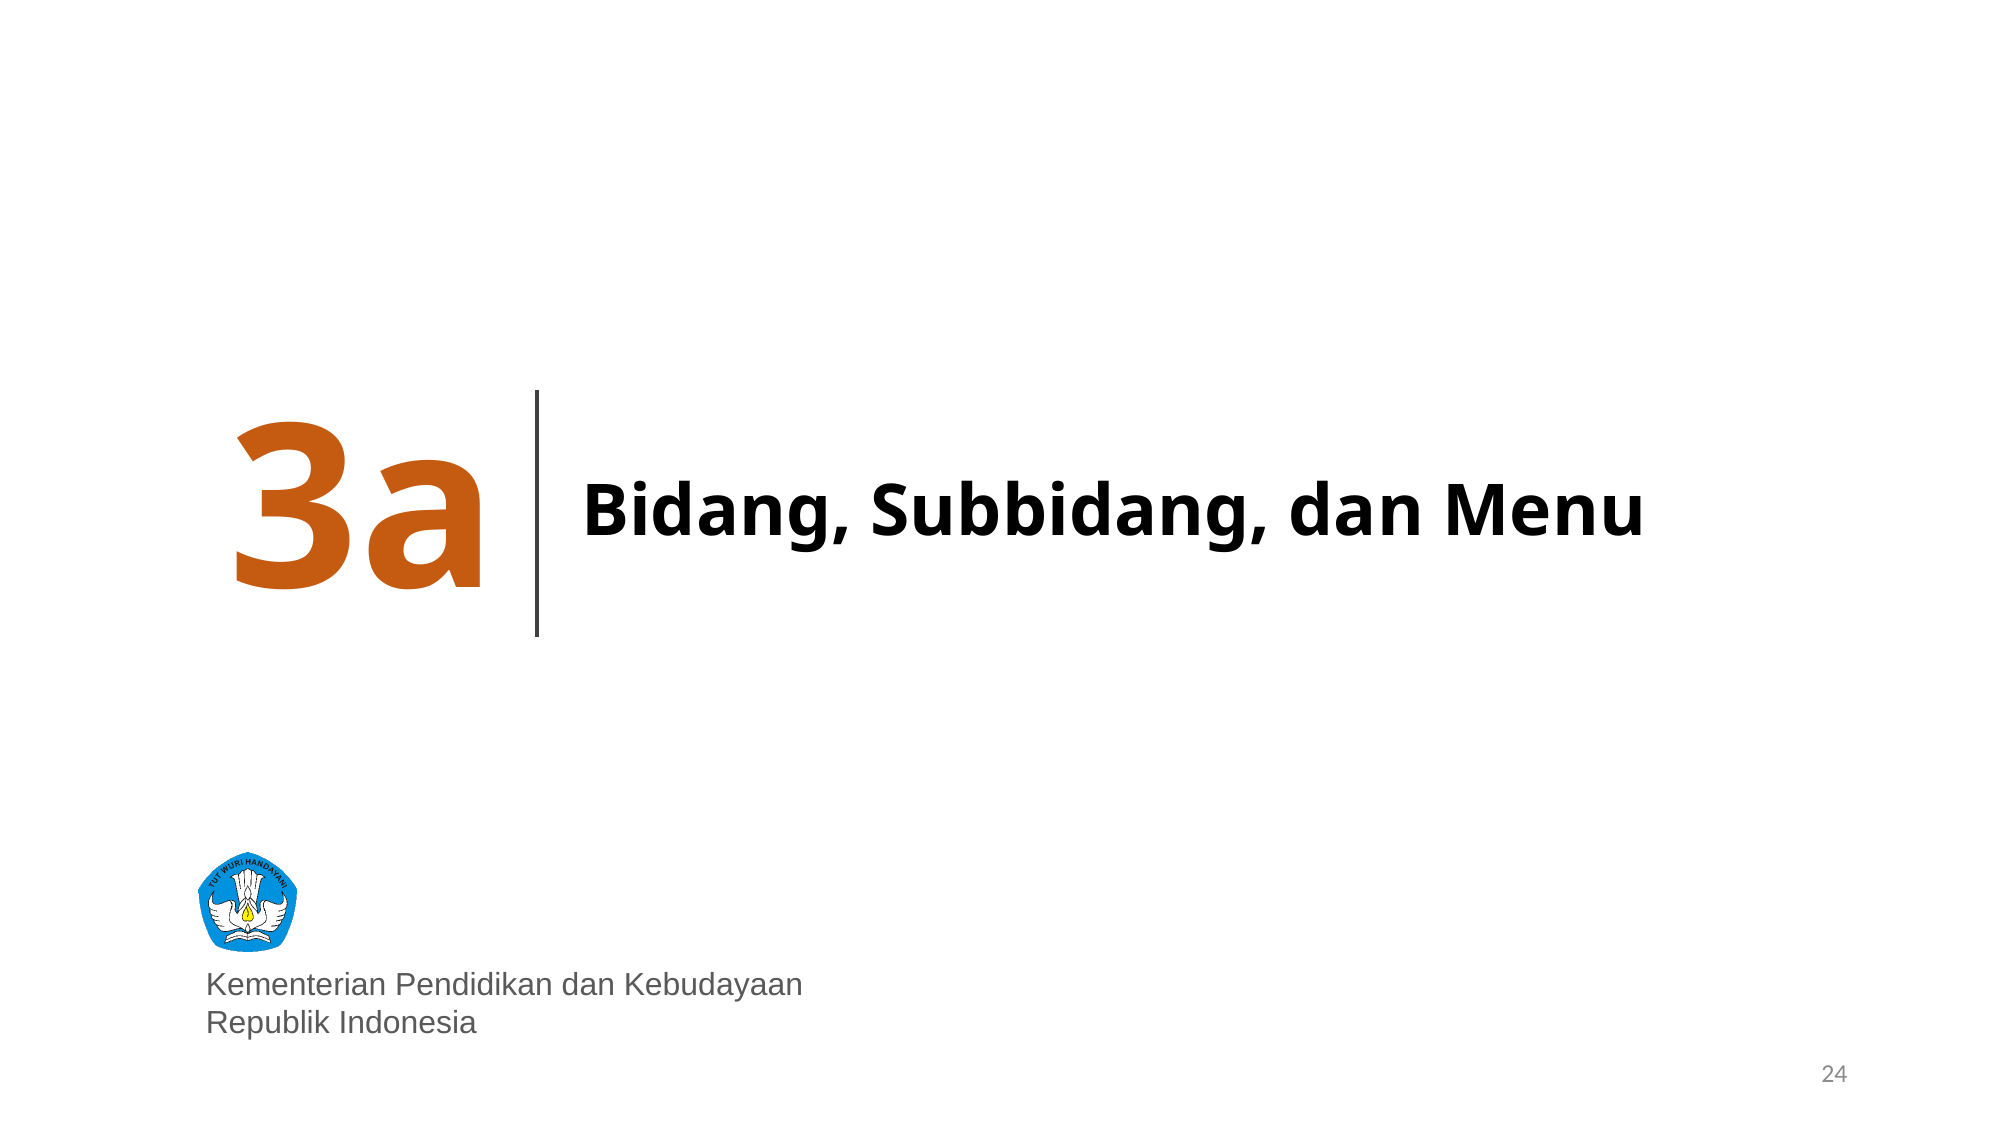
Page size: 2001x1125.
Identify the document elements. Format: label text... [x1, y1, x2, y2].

picture [198, 900, 242, 953]
text_box Bidang, Subbidang, dan Menu [570, 425, 1805, 589]
text_box Kementerian Pendidikan dan Kebudayaan Republik Indonesia [191, 956, 1007, 1047]
title 3a [539, 432, 545, 595]
title 3a [180, 432, 535, 595]
picture [254, 904, 297, 953]
picture [198, 852, 243, 887]
slide_number 24 [1412, 1042, 1863, 1103]
picture [209, 869, 287, 942]
picture [253, 852, 297, 886]
